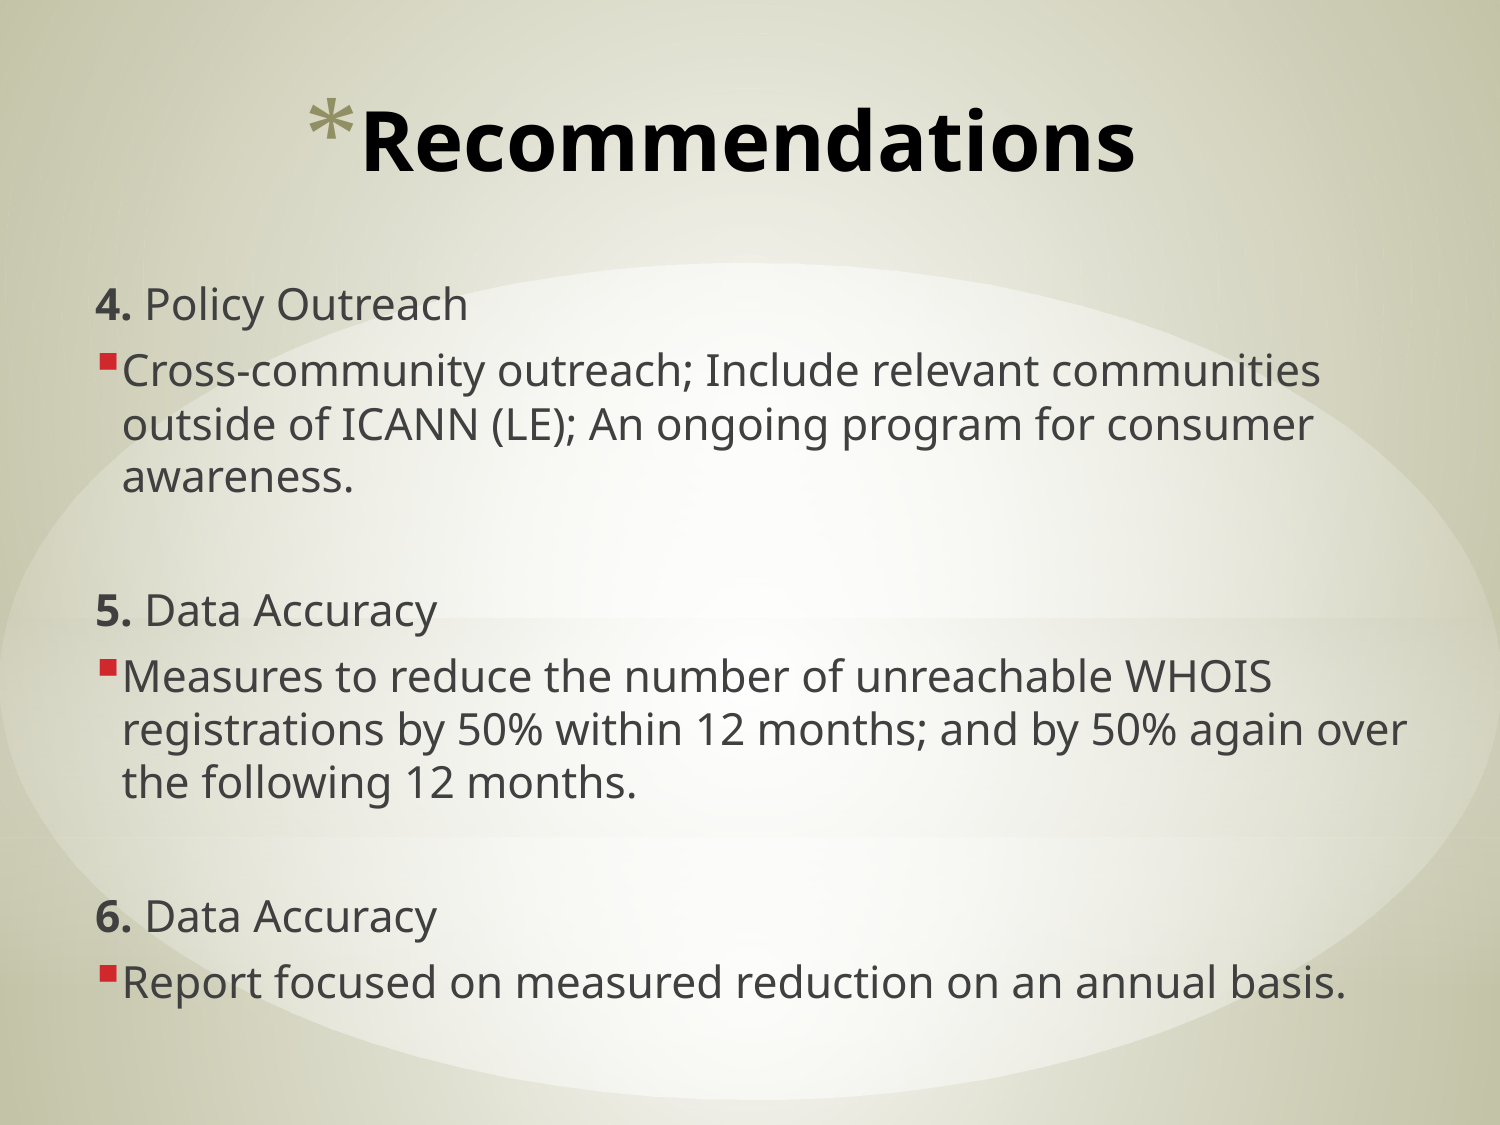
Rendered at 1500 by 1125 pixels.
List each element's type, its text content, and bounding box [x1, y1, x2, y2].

title Recommendations [187, 81, 1256, 268]
list 4. Policy Outreach Cross-community outreach; Include relevant communities outside of ICANN (LE); An ongoing program for consumer awareness. 5. Data Accuracy Measures to reduce the number of unreachable WHOIS registrations by 50% within 12 months; and by 50% again over the following 12 months. 6. Data Accuracy Report focused on measured reduction on an annual basis. [73, 268, 1479, 1023]
